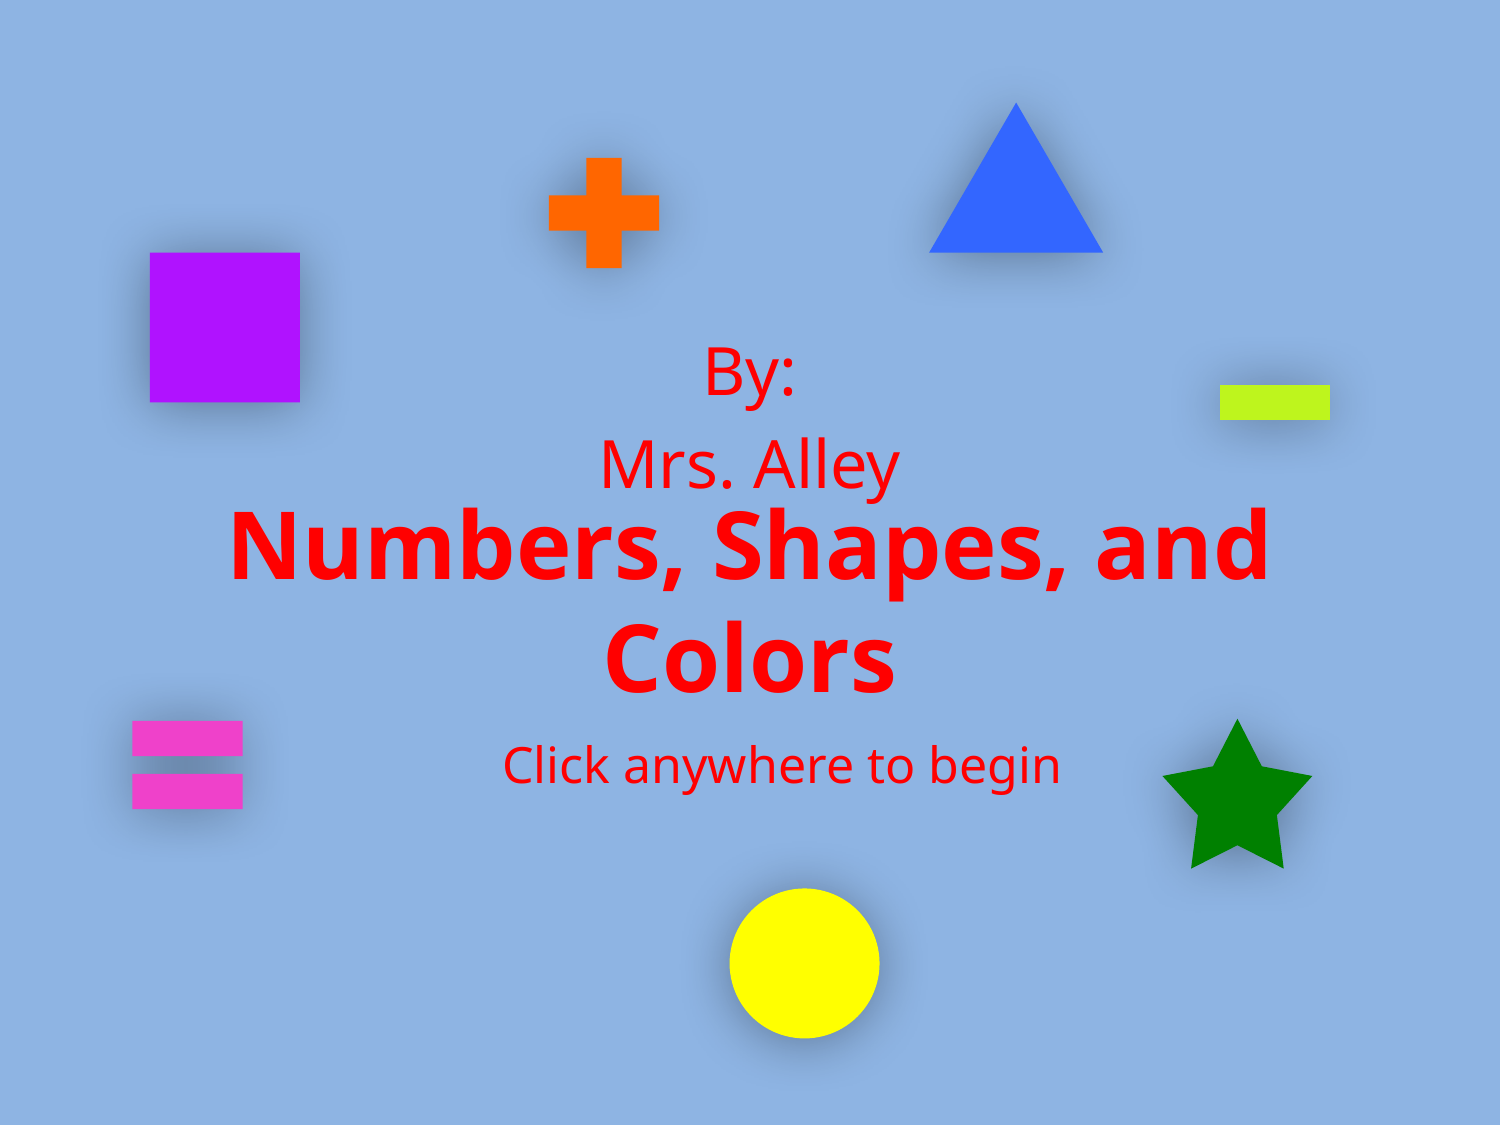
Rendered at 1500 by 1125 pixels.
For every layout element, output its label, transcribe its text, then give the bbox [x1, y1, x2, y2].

title Numbers, Shapes, and Colors [112, 477, 1388, 719]
text_box [132, 773, 243, 810]
subtitle By: Mrs. Alley [225, 321, 1275, 609]
text_box [729, 888, 880, 1039]
text_box [1219, 384, 1331, 421]
text_box Click anywhere to begin [487, 726, 1078, 802]
text_box [132, 720, 243, 757]
text_box [548, 157, 660, 269]
text_box [1162, 718, 1313, 869]
text_box [929, 102, 1104, 253]
text_box [149, 252, 300, 403]
